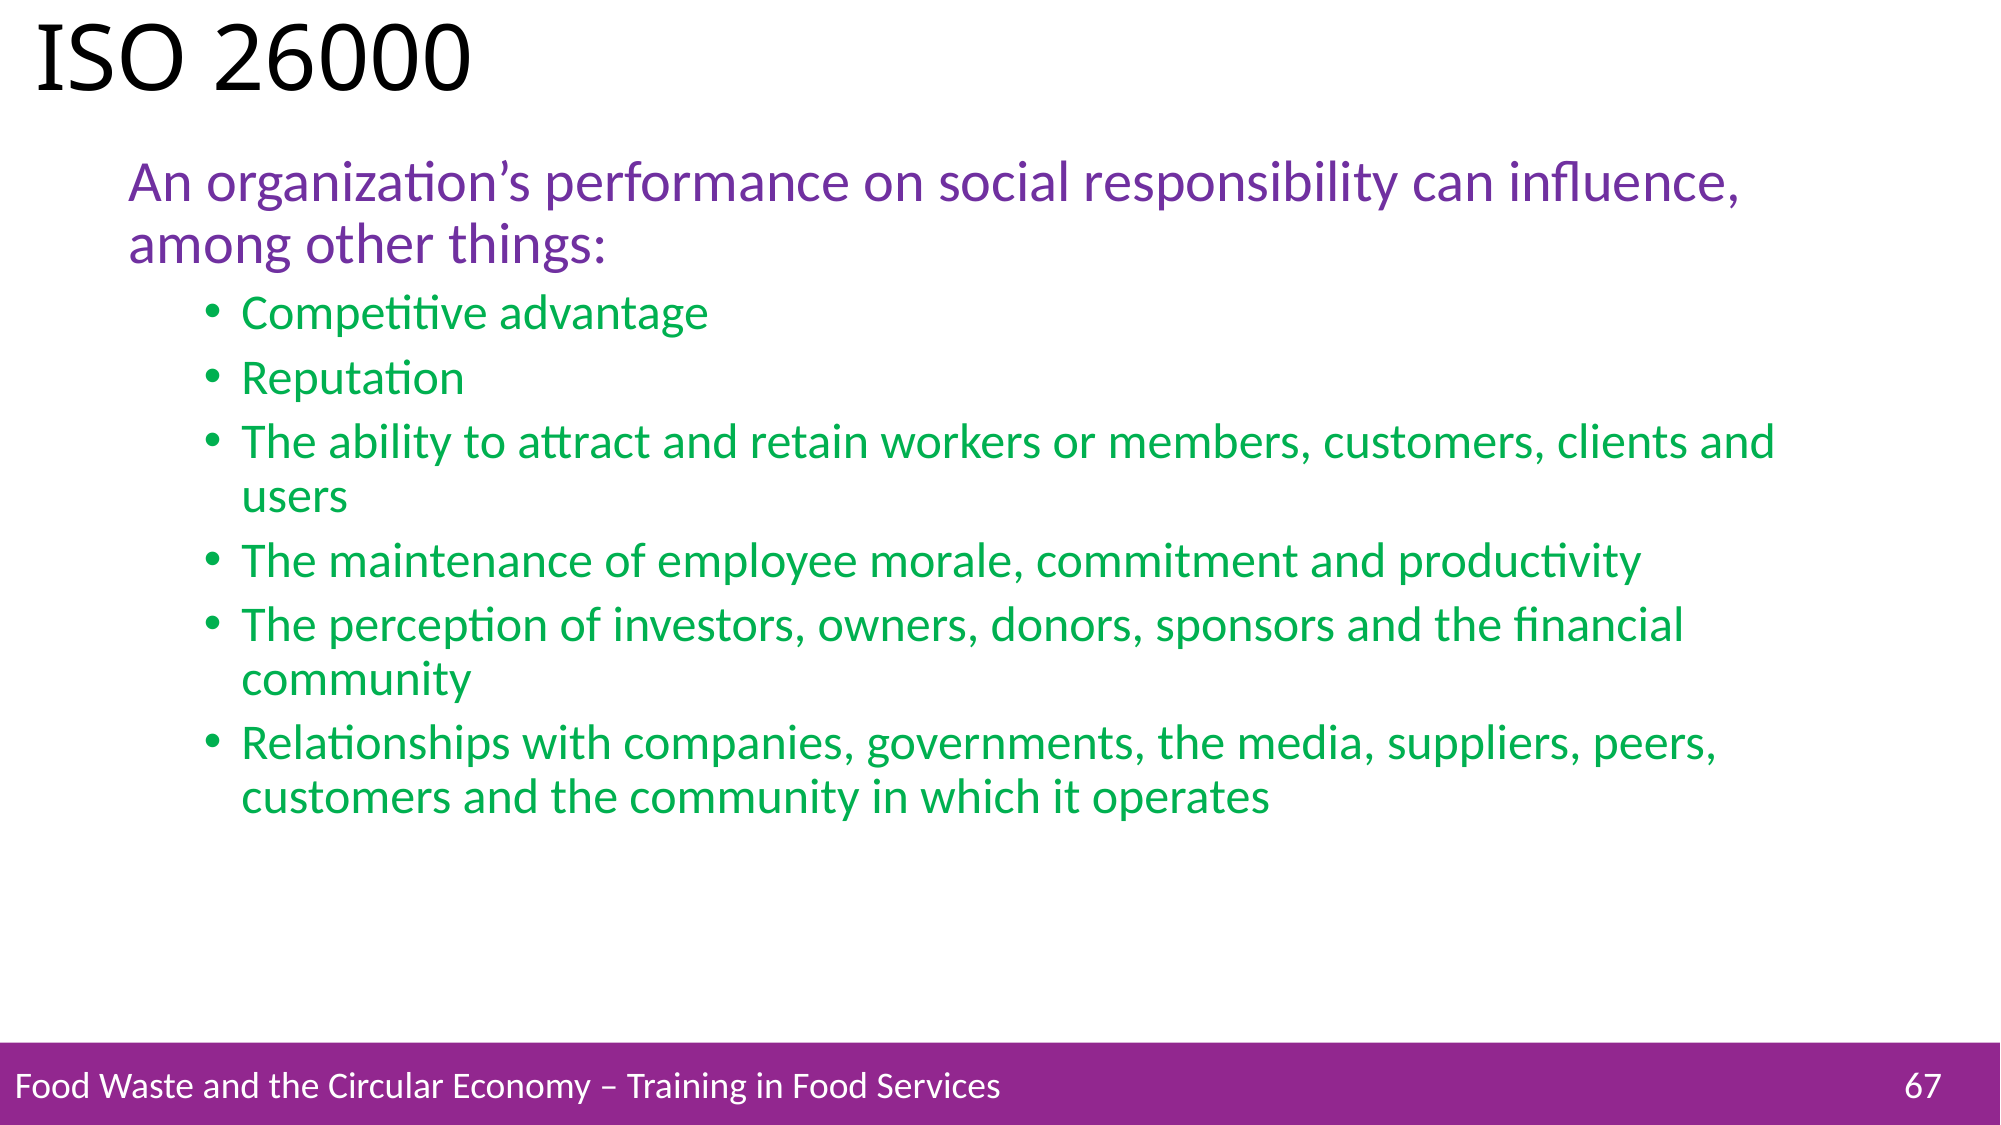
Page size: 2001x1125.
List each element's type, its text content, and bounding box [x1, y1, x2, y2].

title ISO 26000 [20, 0, 1746, 123]
list An organization’s performance on social responsibility can influence, among other things: Competitive advantage Reputation The ability to attract and retain workers or members, customers, clients and users The maintenance of employee morale, commitment and productivity The perception of investors, owners, donors, sponsors and the financial community Relationships with companies, governments, the media, suppliers, peers, customers and the community in which it operates [114, 143, 1880, 994]
